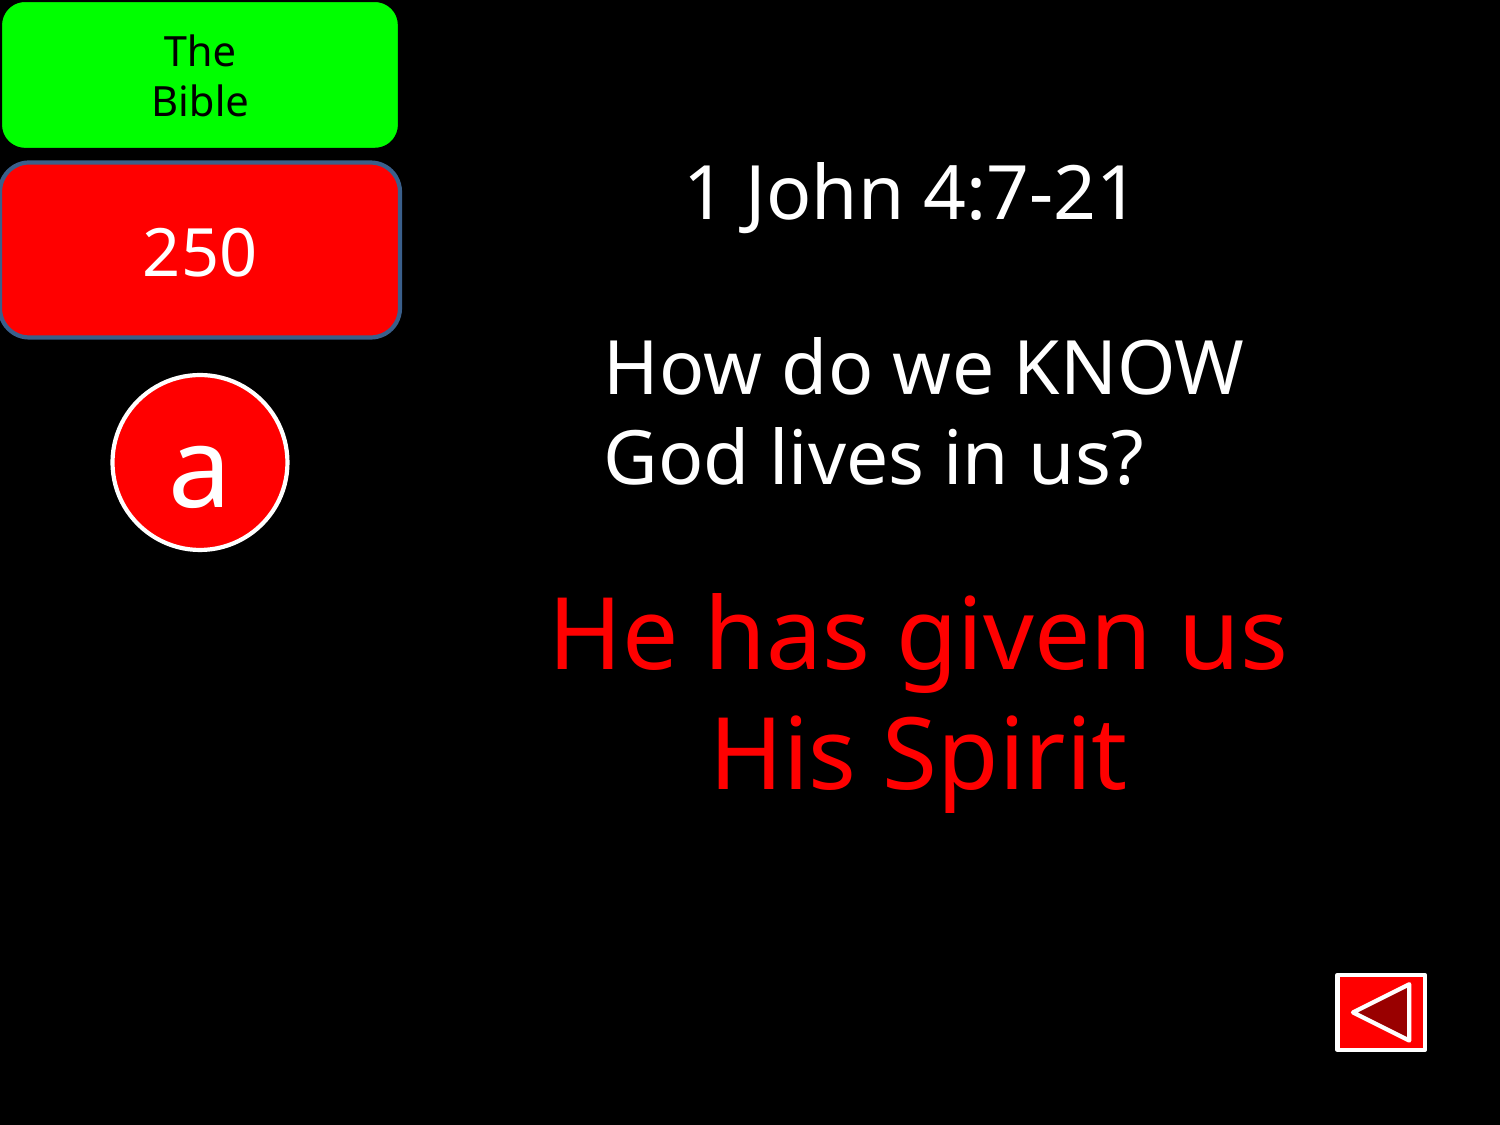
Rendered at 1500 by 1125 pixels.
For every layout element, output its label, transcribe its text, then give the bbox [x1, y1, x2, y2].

text_box a [110, 372, 290, 553]
text_box The Bible [0, 0, 403, 153]
text_box [1335, 973, 1427, 1052]
text_box 1 John 4:7-21 [668, 137, 1156, 243]
text_box 250 [0, 160, 403, 340]
text_box How do we KNOW God lives in us? [589, 312, 1260, 508]
text_box He has given us His Spirit [387, 562, 1450, 818]
